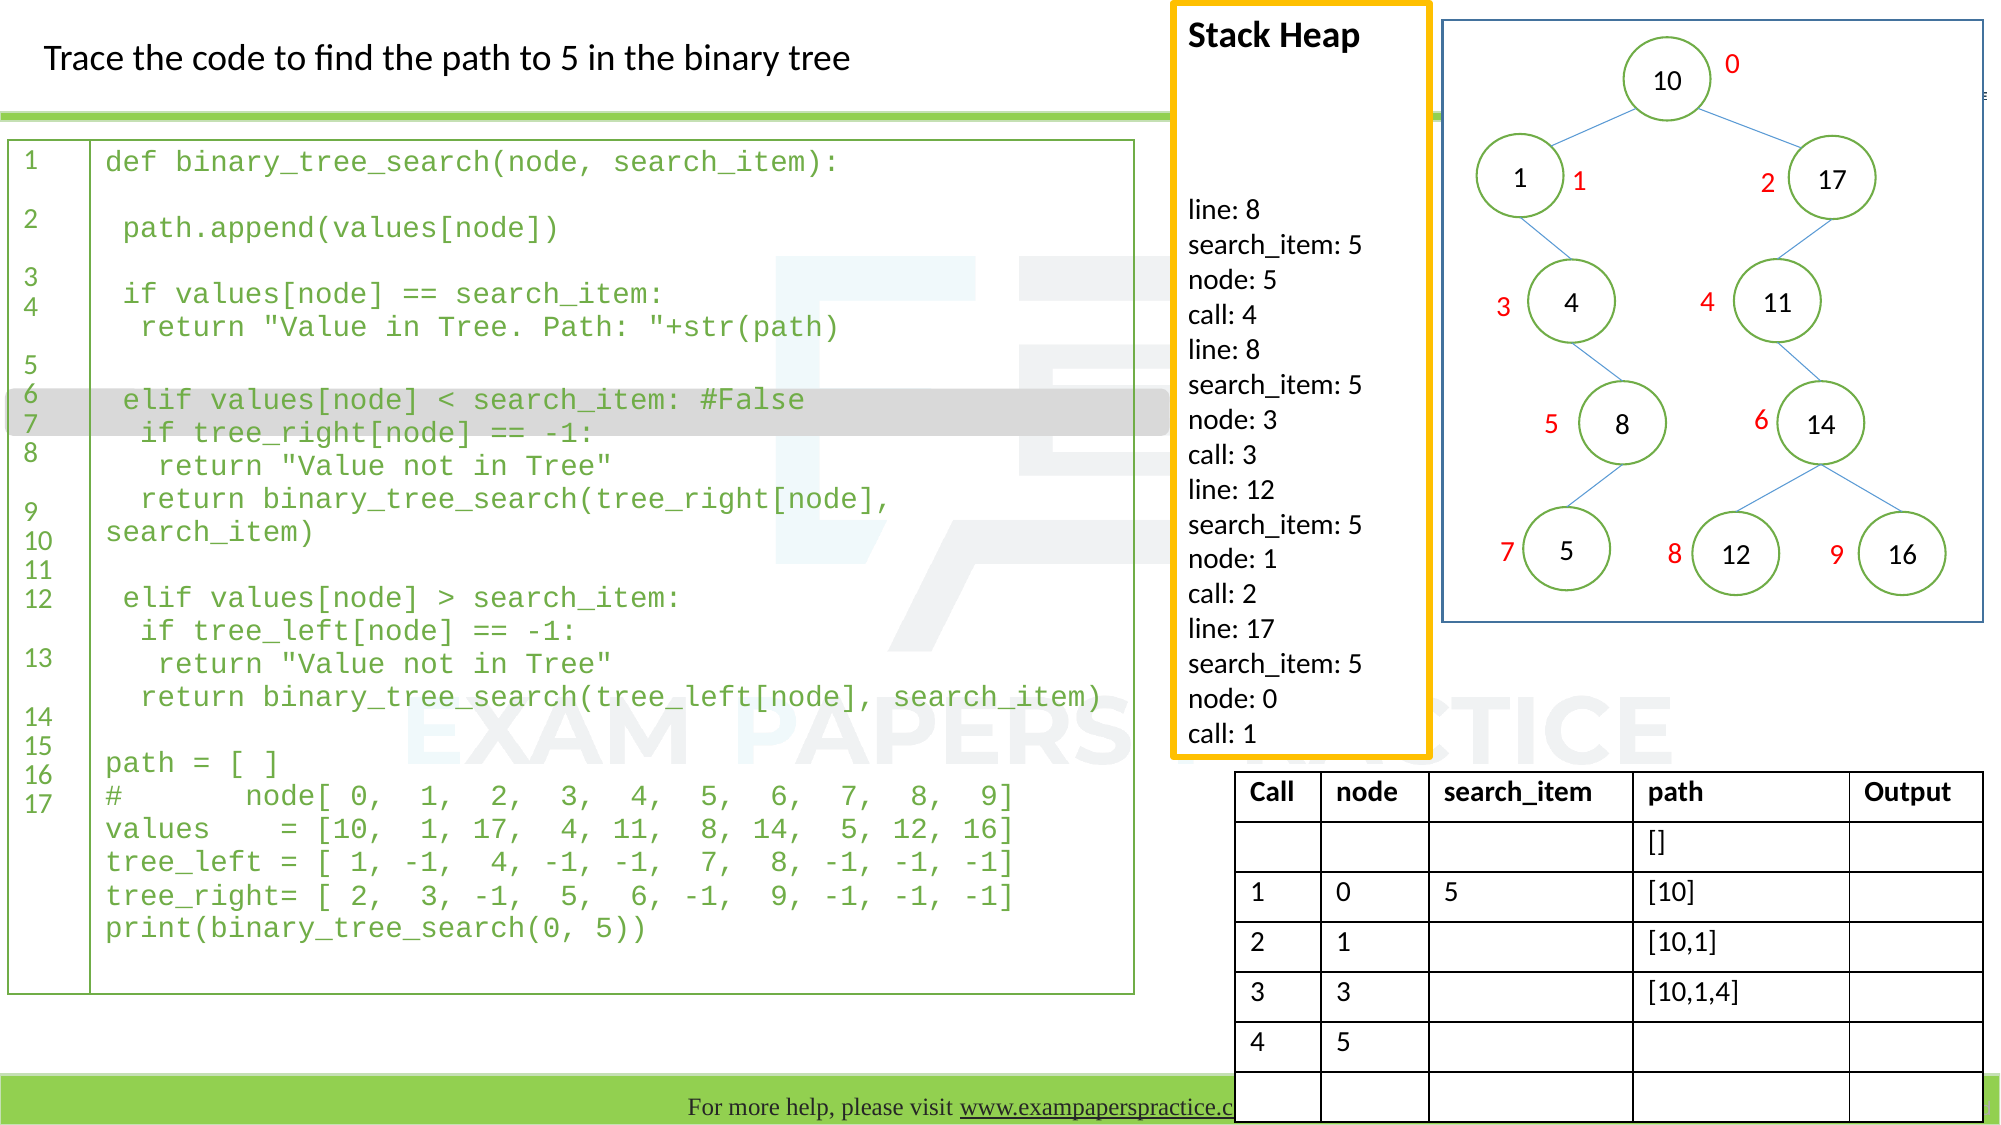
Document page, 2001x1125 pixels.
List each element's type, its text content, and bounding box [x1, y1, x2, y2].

table_cell [1236, 1073, 1320, 1121]
table_cell 3 [1236, 973, 1320, 1021]
table_header path [1634, 773, 1849, 821]
table_cell [1850, 973, 1982, 1021]
table_cell [1322, 1073, 1428, 1121]
table_cell 4 [1236, 1023, 1320, 1071]
text_box Trace the code to find the path to 5 in the binary tree [28, 25, 1072, 86]
table_header def binary_tree_search(node, search_item): path.append(values[node]) if values[node] == search_item: return "Value in Tree. Path: "+str(path) elif values[node] < search_item: #False if tree_right[node] == -1: return "Value not in Tree" return binary_tree_search(tree_right[node], search_item) elif values[node] > search_item: if tree_left[node] == -1: return "Value not in Tree" return binary_tree_search(tree_left[node], search_item) path = [ ] # node[ 0, 1, 2, 3, 4, 5, 6, 7, 8, 9] values = [10, 1, 17, 4, 11, 8, 14, 5, 12, 16] tree_left = [ 1, -1, 4, -1, -1, 7, 8, -1, -1, -1] tree_right= [ 2, 3, -1, 5, 6, -1, 9, -1, -1, -1] print(binary_tree_search(0, 5)) [91, 141, 1133, 993]
table_cell 3 [1322, 973, 1428, 1021]
table_cell [1430, 1023, 1632, 1071]
table_header search_item [1430, 773, 1632, 821]
table_cell [1850, 873, 1982, 921]
text_box [1135, 388, 1170, 436]
table_cell [1850, 1073, 1982, 1121]
table_cell 5 [1322, 1023, 1428, 1071]
table_cell [10] [1634, 873, 1849, 921]
table_cell [1850, 1023, 1982, 1071]
text_box Stack Heap line: 8 search_item: 5 node: 5 call: 4 line: 8 search_item: 5 node: 3 call: 3 line: 12 search_item: 5 node: 1 call: 2 line: 17 search_item: 5 node: 0 call: 1 [1173, 2, 1430, 757]
table_cell [1430, 823, 1632, 871]
table_cell [10,1,4] [1634, 973, 1849, 1021]
table_header Call [1236, 773, 1320, 821]
table_cell 1 [1322, 923, 1428, 971]
table_cell [1430, 923, 1632, 971]
table_cell 1 [1236, 873, 1320, 921]
table_header node [1322, 773, 1428, 821]
table_header Output [1850, 773, 1982, 821]
table_cell 5 [1430, 873, 1632, 921]
table_header 1 2 3 4 5 6 7 8 9 10 11 12 13 14 15 16 17 [9, 141, 89, 993]
table_cell [1850, 923, 1982, 971]
table_cell [1430, 973, 1632, 1021]
table_cell [] [1634, 823, 1849, 871]
table_cell 2 [1236, 923, 1320, 971]
table_cell [1236, 823, 1320, 871]
table_cell [1634, 1073, 1849, 1121]
table_cell [1322, 823, 1428, 871]
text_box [1442, 20, 1984, 623]
table_cell [1634, 1023, 1849, 1071]
table_cell [1850, 823, 1982, 871]
table_cell [10,1] [1634, 923, 1849, 971]
table_cell [1430, 1073, 1632, 1121]
table_cell 0 [1322, 873, 1428, 921]
